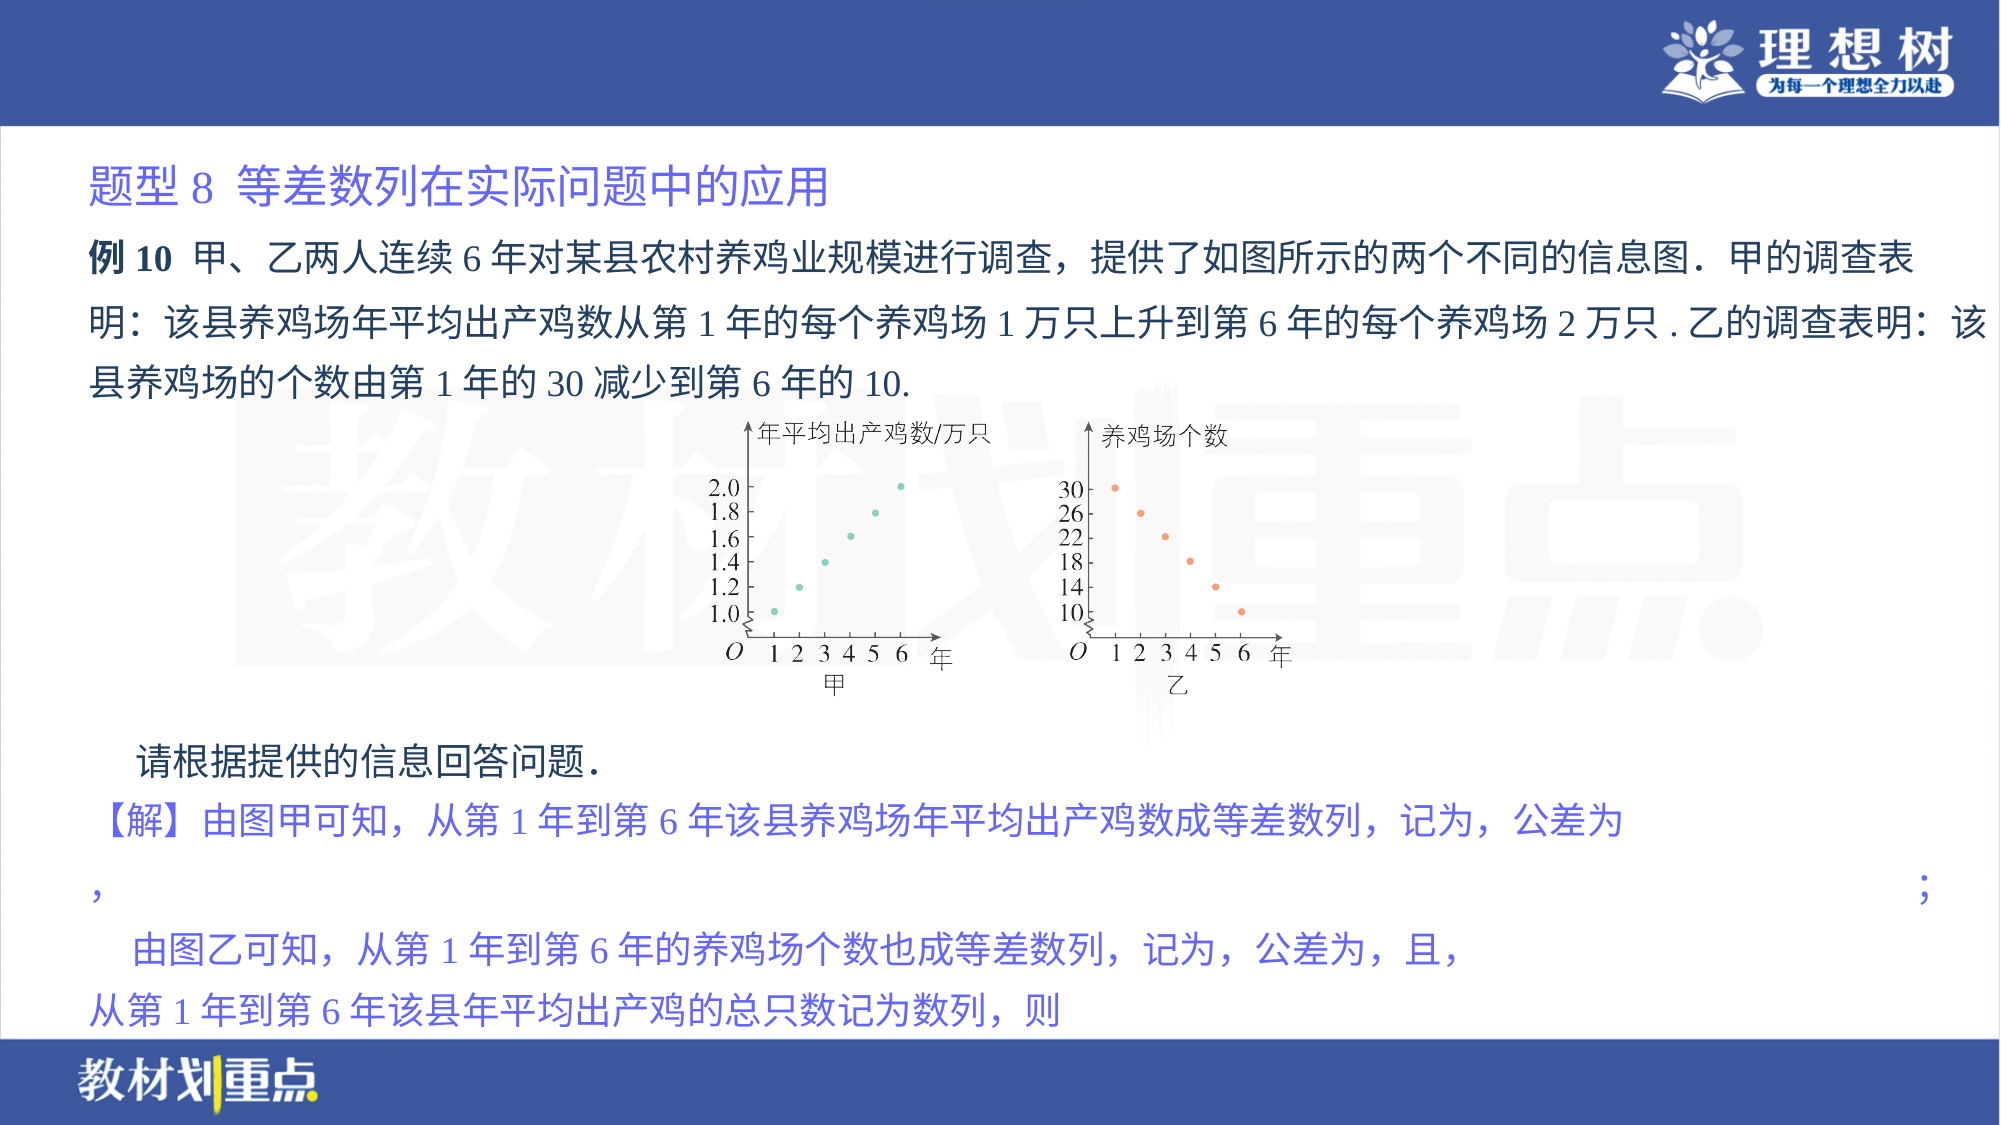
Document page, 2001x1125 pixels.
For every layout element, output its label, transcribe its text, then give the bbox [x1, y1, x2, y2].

picture [0, 0, 2000, 1125]
text_box 题型8 等差数列在实际问题中的应用 [88, 135, 1911, 206]
text_box 例10 甲、乙两人连续6年对某县农村养鸡业规模进行调查，提供了如图所示的两个不同的信息图．甲的调查表 明：该县养鸡场年平均出产鸡数从第1年的每个养鸡场1万只上升到第6年的每个养鸡场2万只.乙的调查表明：该 县养鸡场的个数由第1年的30减少到第6年的10. [88, 214, 1911, 399]
text_box 请根据提供的信息回答问题． [88, 720, 1911, 777]
